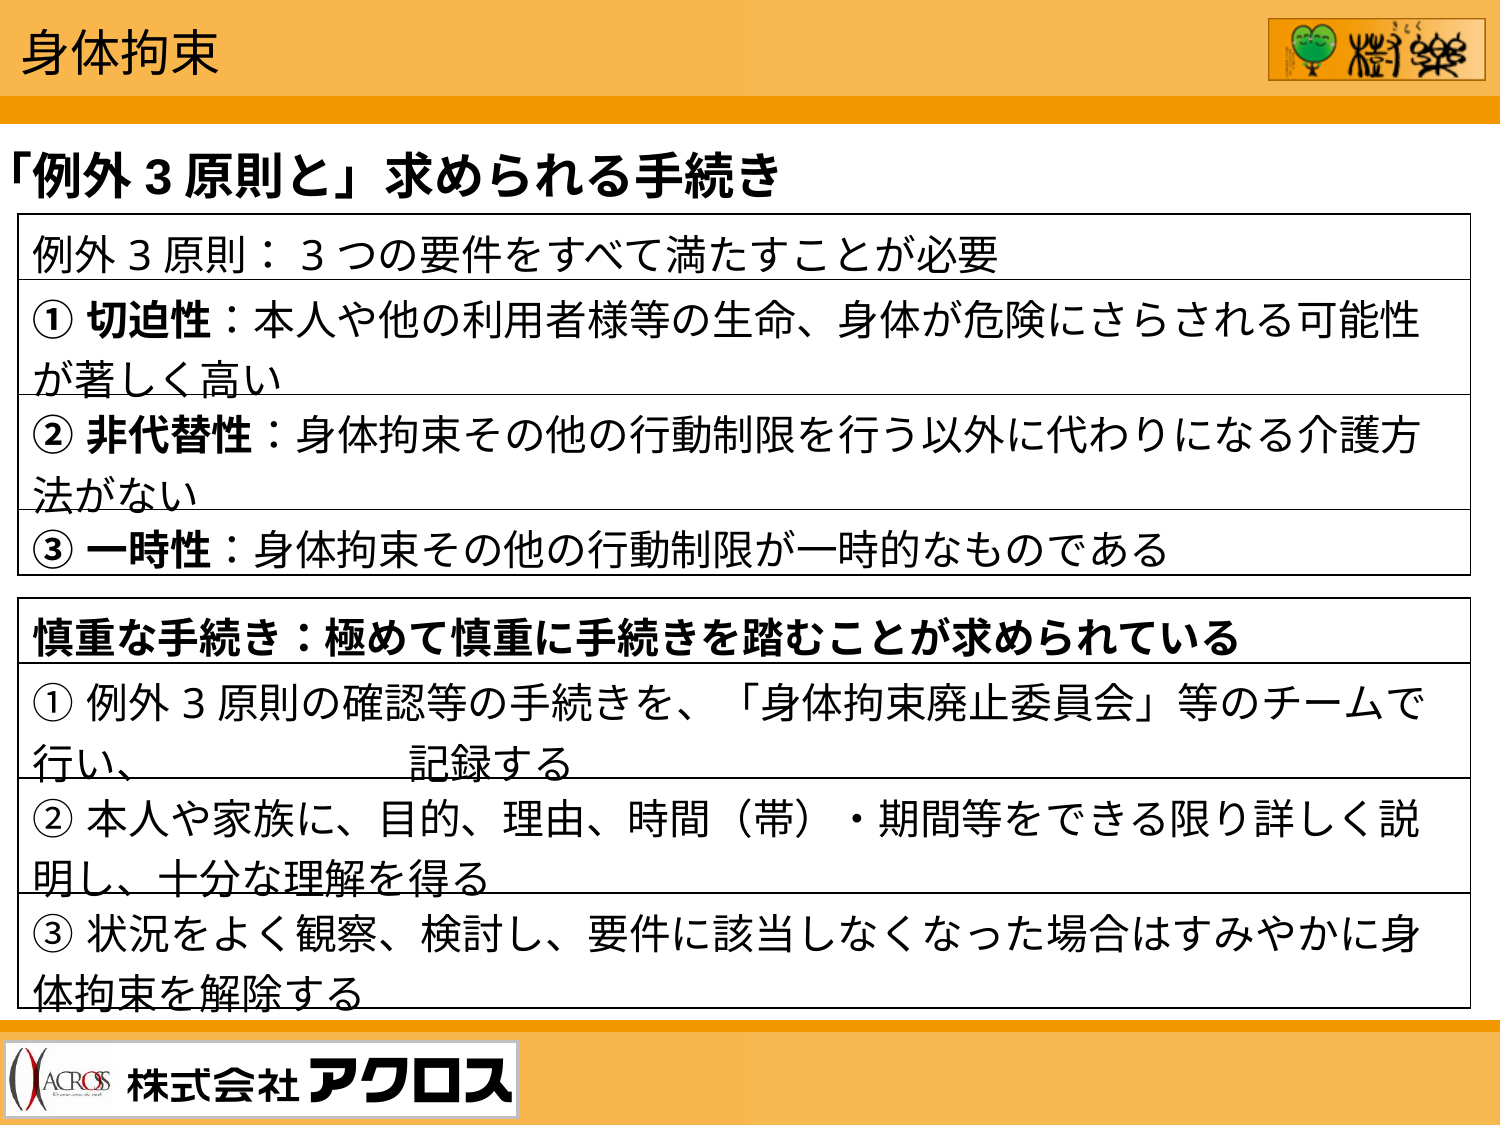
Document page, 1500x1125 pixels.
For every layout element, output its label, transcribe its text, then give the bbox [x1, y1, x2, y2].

table_cell ①例外3原則の確認等の手続きを、「身体拘束廃止委員会」等のチームで行い、 記録する [19, 664, 1470, 777]
table_cell ③一時性：身体拘束その他の行動制限が一時的なものである [19, 510, 1470, 574]
table_cell ①切迫性：本人や他の利用者様等の生命、身体が危険にさらされる可能性が著しく高い [19, 280, 1470, 394]
table_cell ③状況をよく観察、検討し、要件に該当しなくなった場合はすみやかに身体拘束を解除する [19, 894, 1470, 1007]
text_box 「例外3原則と」求められる手続き [0, 137, 800, 212]
table_header 慎重な手続き：極めて慎重に手続きを踏むことが求められている [19, 599, 1470, 662]
picture [0, 1020, 1500, 1125]
table_header 例外3原則：3つの要件をすべて満たすことが必要 [19, 215, 1470, 279]
table_cell ②本人や家族に、目的、理由、時間（帯）・期間等をできる限り詳しく説明し、十分な理解を得る [19, 779, 1470, 892]
table_cell ②非代替性：身体拘束その他の行動制限を行う以外に代わりになる介護方法がない [19, 395, 1470, 509]
picture [0, 0, 1500, 124]
text_box 身体拘束 [5, 14, 1223, 89]
